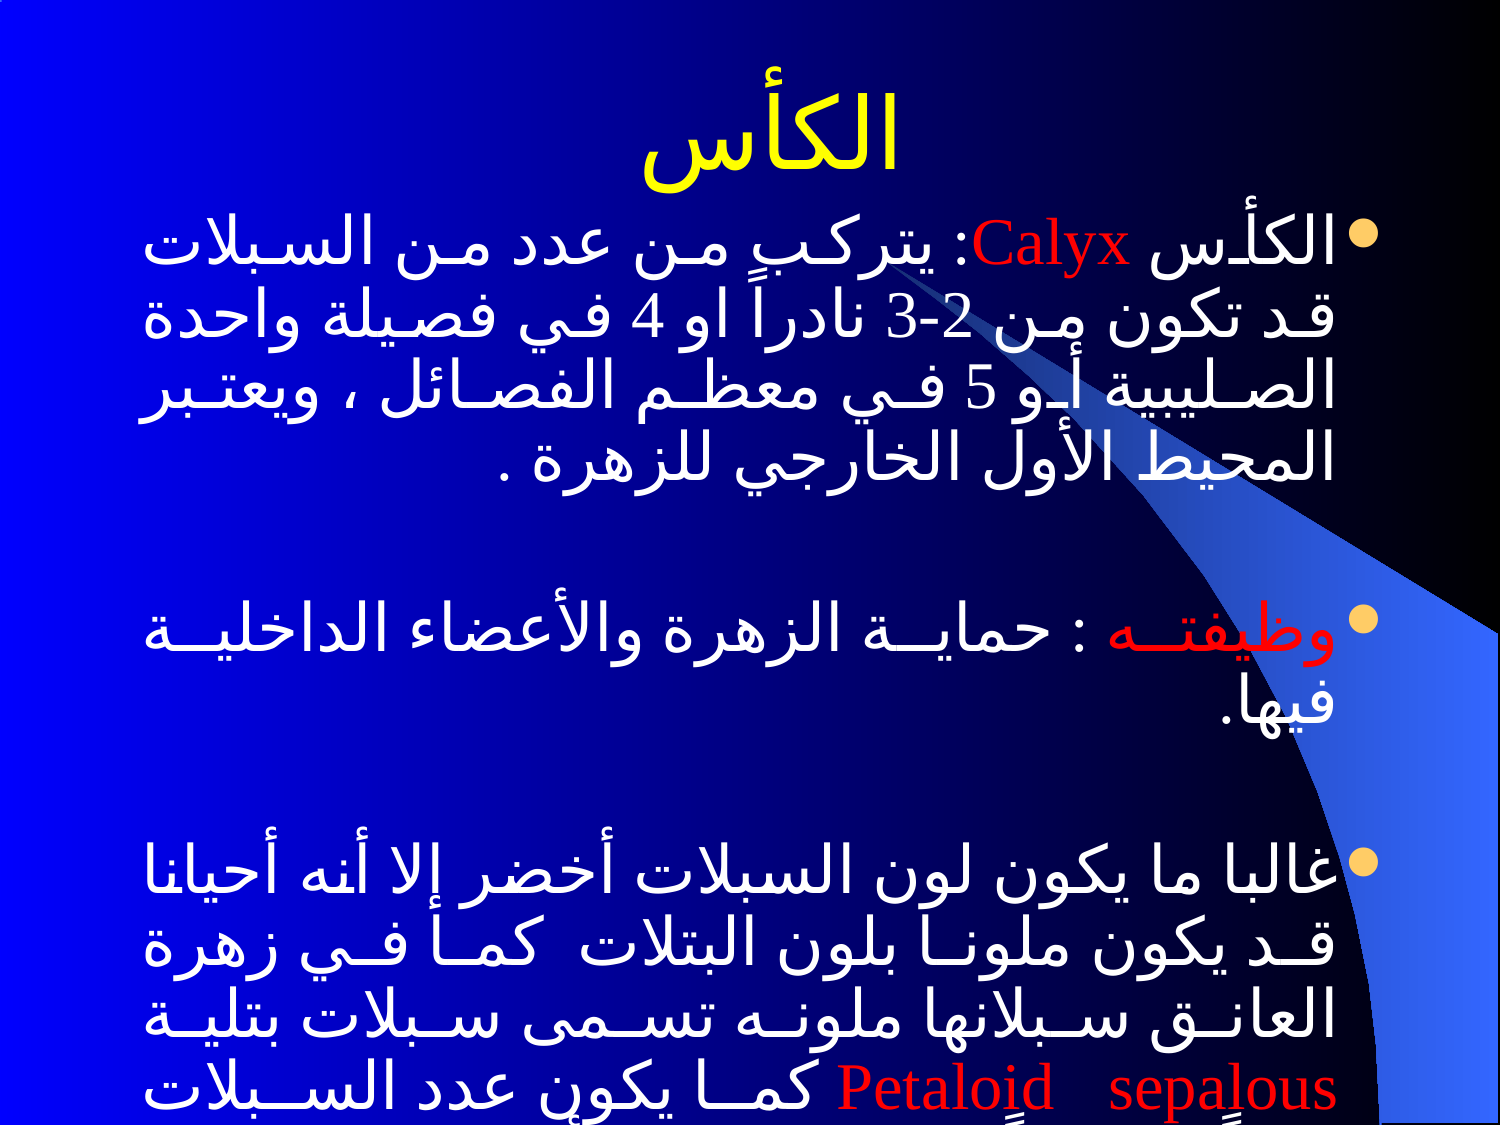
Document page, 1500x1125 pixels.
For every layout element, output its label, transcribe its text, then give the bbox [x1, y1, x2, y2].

list الكأس Calyx: يتركب من عدد من السبلات قد تكون من 2-3 نادراً او 4 في فصيلة واحدة الصليبية أو 5 في معظم الفصائل ، ويعتبر المحيط الأول الخارجي للزهرة . وظيفته : حماية الزهرة والأعضاء الداخلية فيها. غالبا ما يكون لون السبلات أخضر إلا أنه أحيانا قد يكون ملونا بلون البتلات كما في زهرة العانق سبلانها ملونه تسمى سبلات بتلية Petaloid sepalous كما يكون عدد السبلات غالباً مساوياً لعدد البتلات إلا أنه في الفصيلة الرجلية والخشخاشية يكون عدد السبلات فيها 2. [111, 199, 1426, 1076]
text_box الكأس [623, 62, 920, 198]
